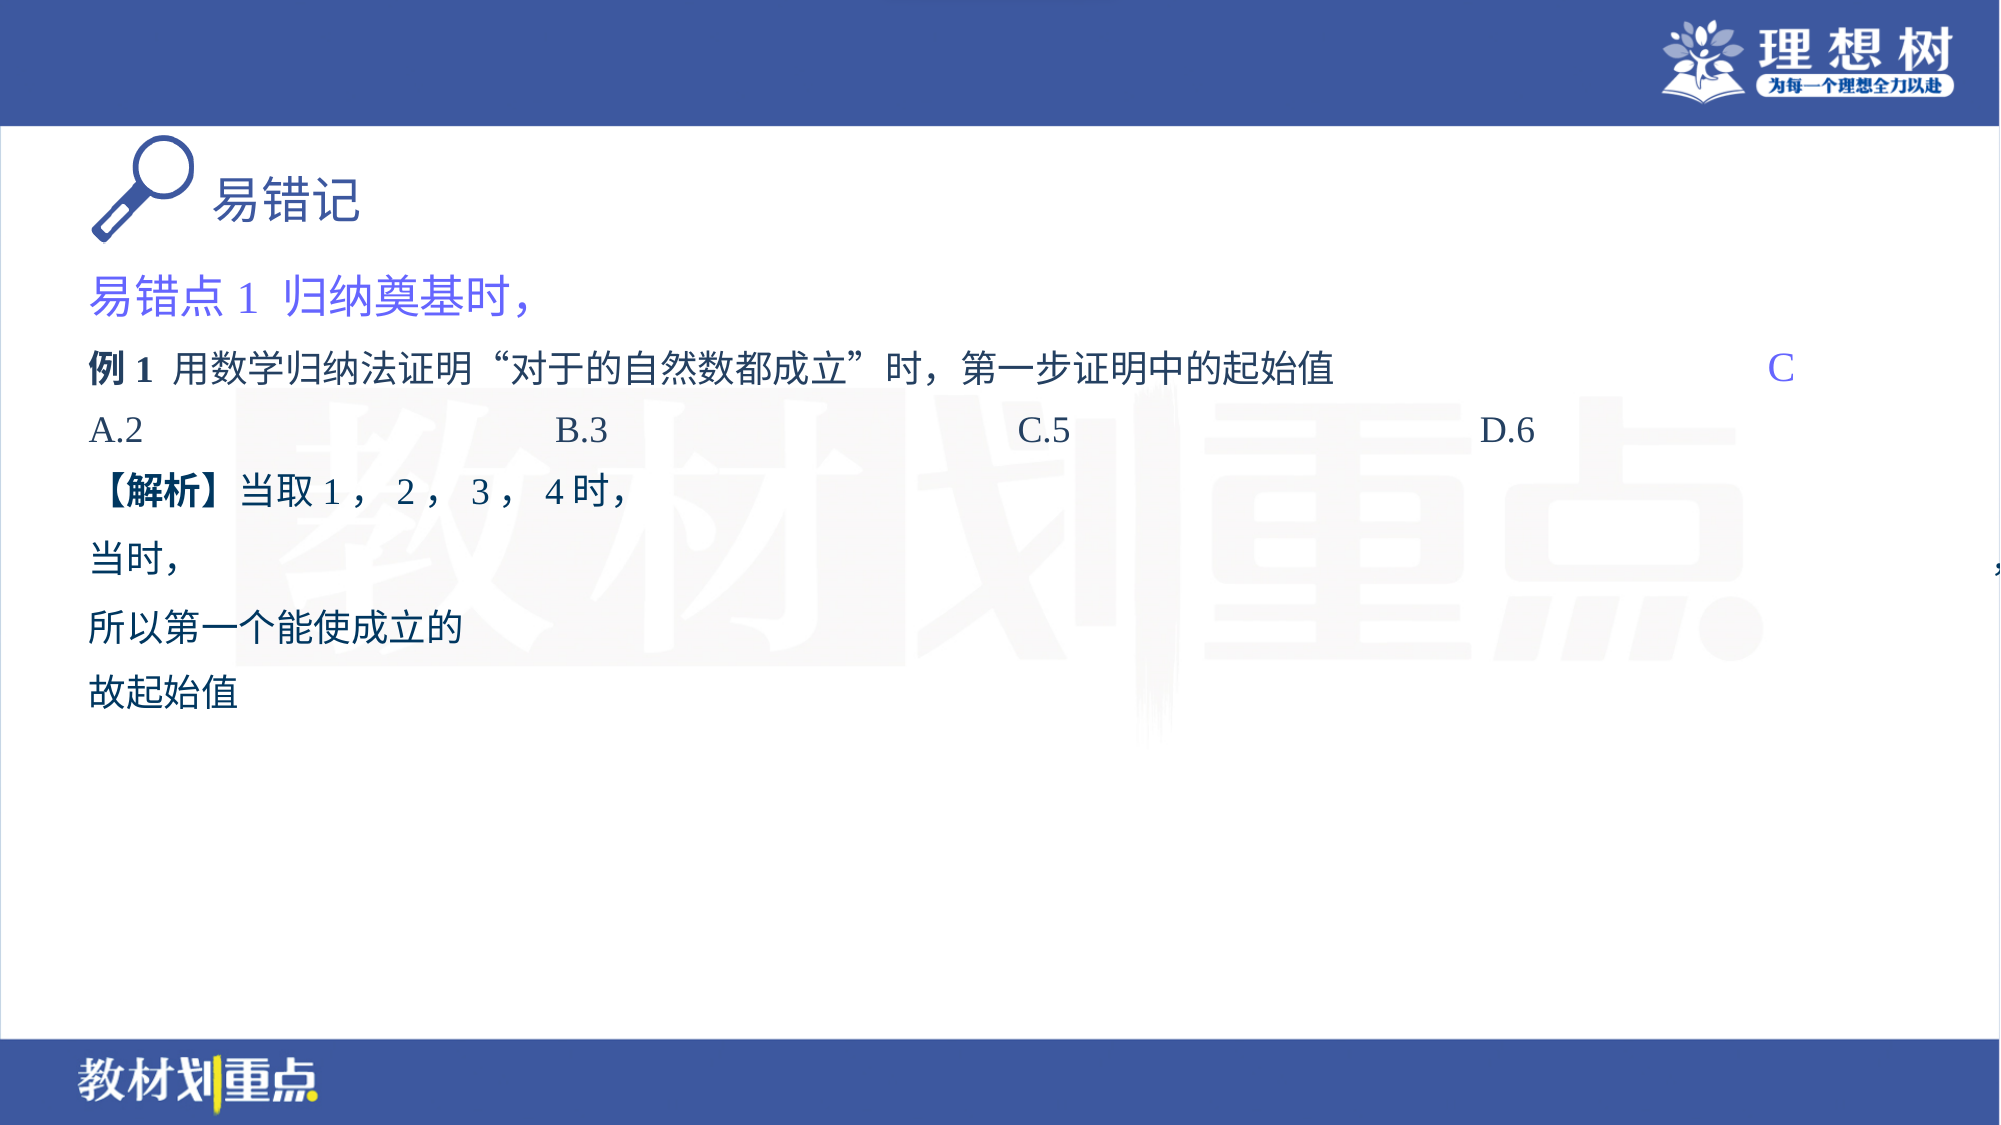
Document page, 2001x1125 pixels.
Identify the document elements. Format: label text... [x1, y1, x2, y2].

text_box C [1752, 337, 1811, 383]
text_box A.2 B.3 C.5 D.6 [88, 383, 1911, 443]
text_box 易错记 [211, 155, 507, 241]
picture [0, 0, 2000, 1125]
